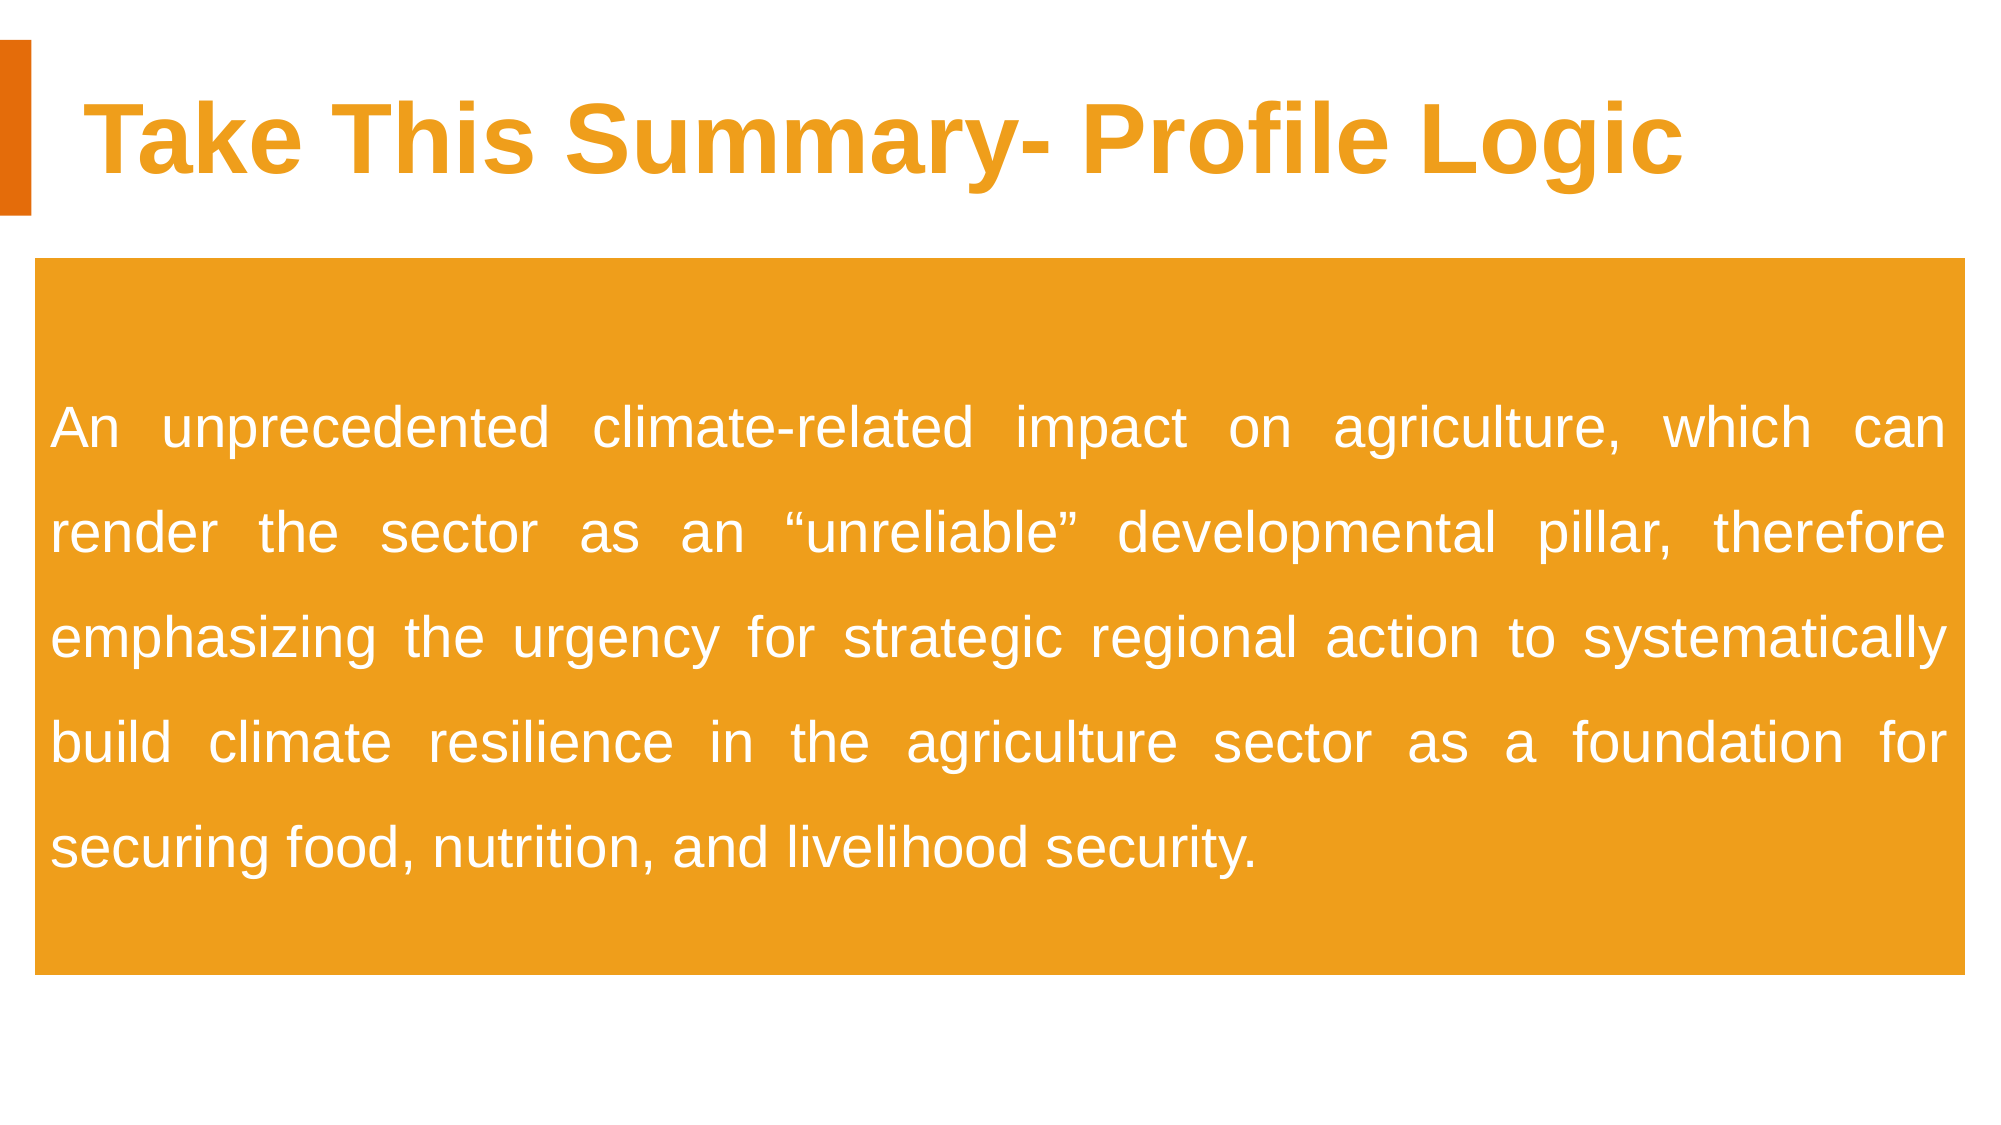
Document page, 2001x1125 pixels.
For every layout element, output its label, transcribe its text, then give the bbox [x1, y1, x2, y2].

text_box An unprecedented climate-related impact on agriculture, which can render the sector as an “unreliable” developmental pillar, therefore emphasizing the urgency for strategic regional action to systematically build climate resilience in the agriculture sector as a foundation for securing food, nutrition, and livelihood security. [34, 257, 1966, 976]
text_box Take This Summary- Profile Logic [29, 65, 1742, 201]
